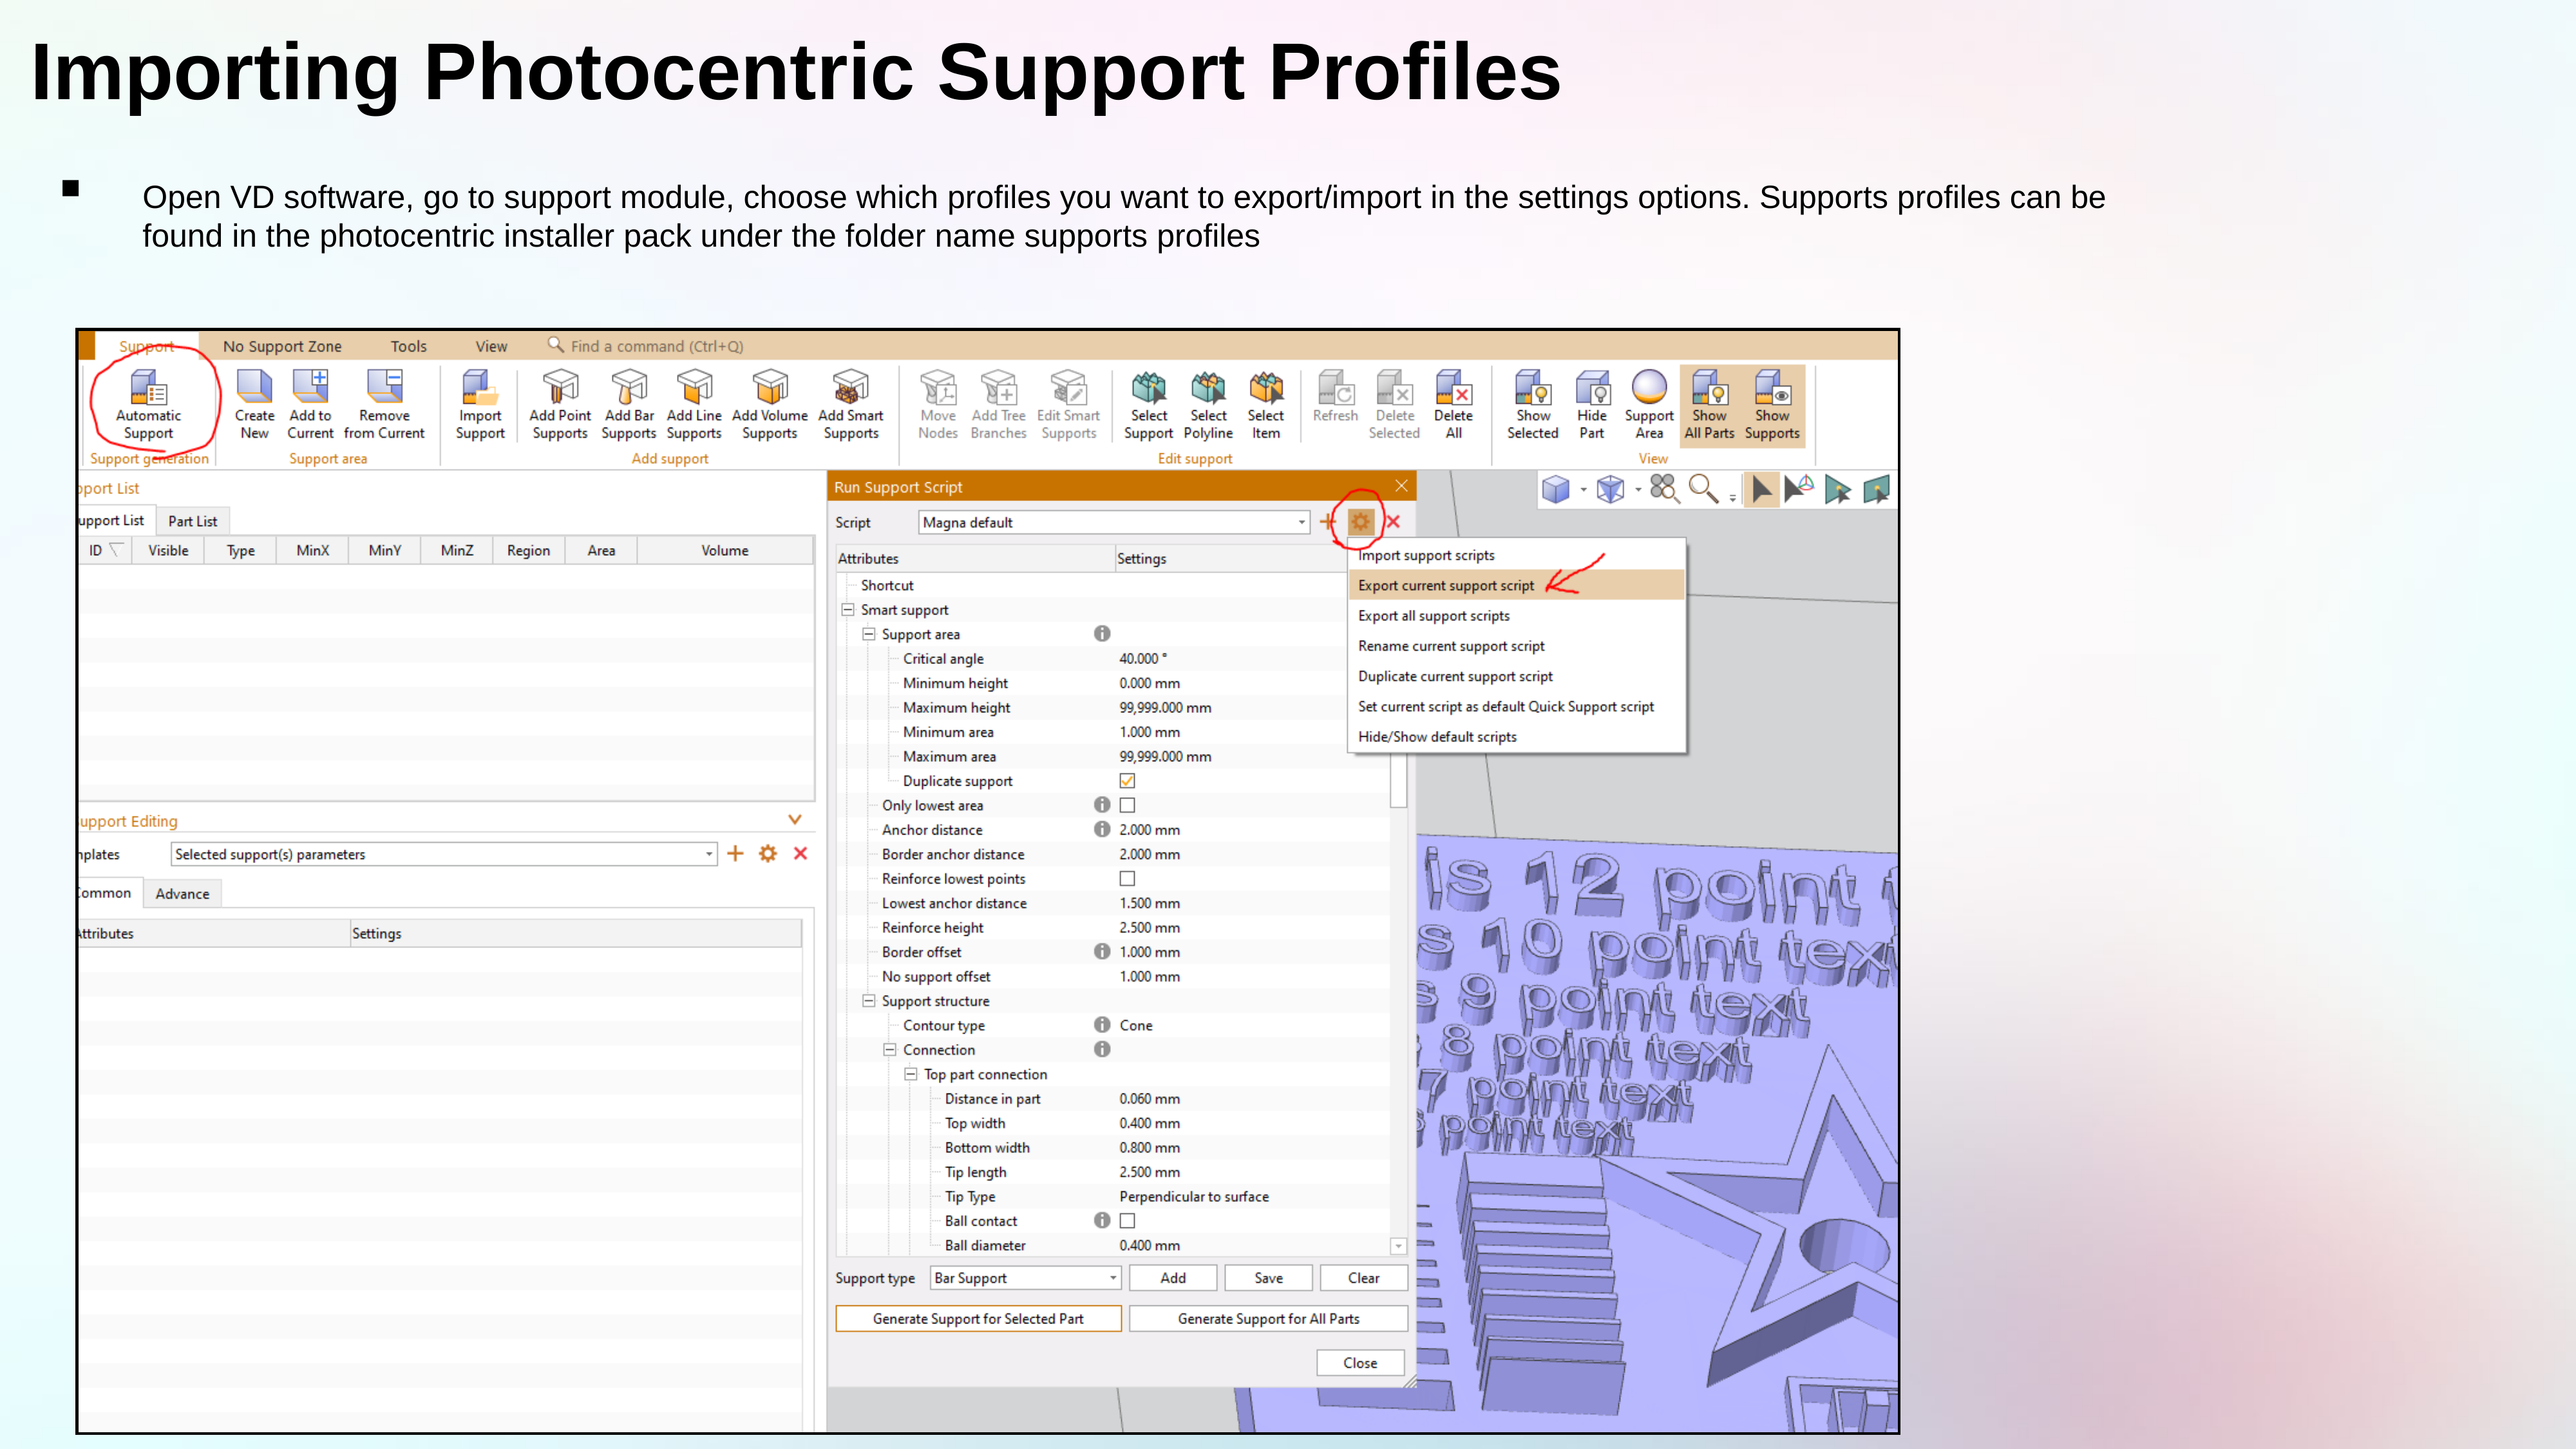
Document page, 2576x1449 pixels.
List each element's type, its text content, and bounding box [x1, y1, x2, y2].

list Open VD software, go to support module, choose which profiles you want to export/import in the settings options. Supports profiles can be found in the photocentric installer pack under the folder name supports profiles [24, 140, 2154, 289]
picture [0, 0, 2576, 1449]
title Importing Photocentric Support Profiles [25, 17, 1745, 118]
